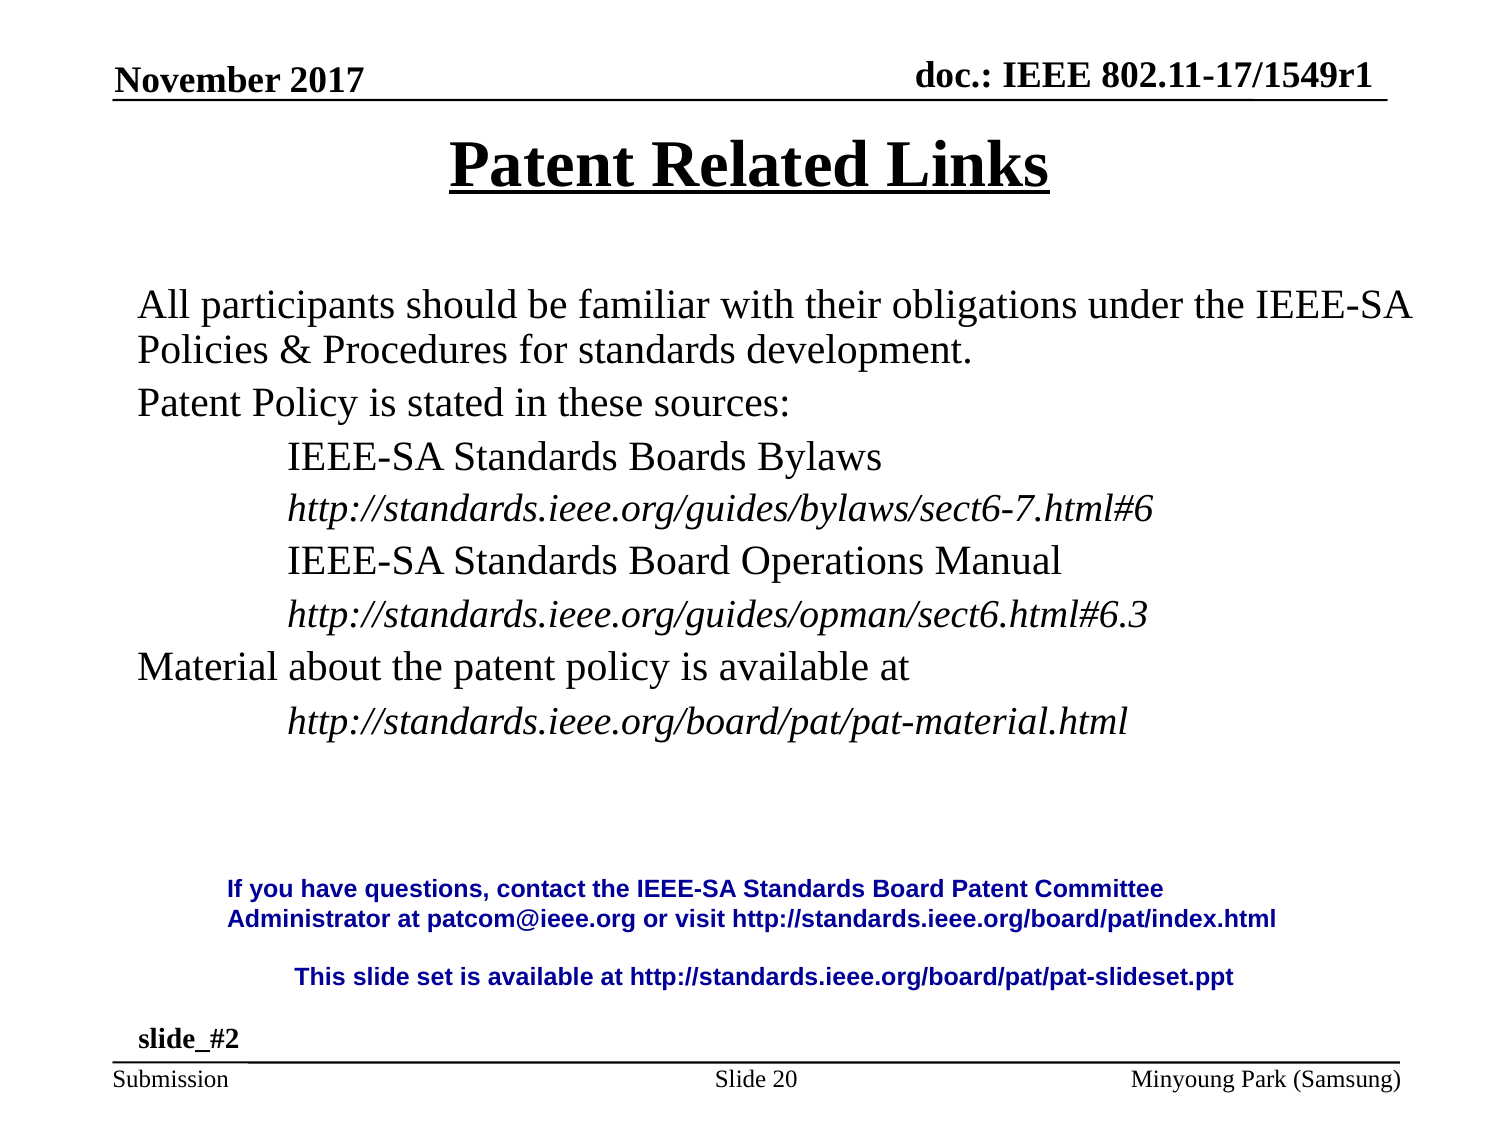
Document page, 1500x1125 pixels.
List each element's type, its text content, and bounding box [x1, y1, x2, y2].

slide_number Slide 20 [712, 1061, 800, 1093]
text_box slide_#2 [123, 1012, 255, 1063]
text_box Patent Related Links [112, 112, 1388, 275]
text_box If you have questions, contact the IEEE-SA Standards Board Patent Committee Administrator at patcom@ieee.org or visit http://standards.ieee.org/board/pat/index.html This slide set is available at http://standards.ieee.org/board/pat/pat-slideset.ppt [212, 865, 1325, 998]
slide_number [114, 54, 374, 101]
text_box All participants should be familiar with their obligations under the IEEE-SA Policies & Procedures for standards development. Patent Policy is stated in these sources: IEEE-SA Standards Boards Bylaws http://standards.ieee.org/guides/bylaws/sect6-7.html#6 IEEE-SA Standards Board Operations Manual http://standards.ieee.org/guides/opman/sect6.html#6.3 Material about the patent policy is available at http://standards.ieee.org/board/pat/pat-material.html [0, 275, 1475, 850]
footer Minyoung Park (Samsung) [949, 1061, 1402, 1093]
